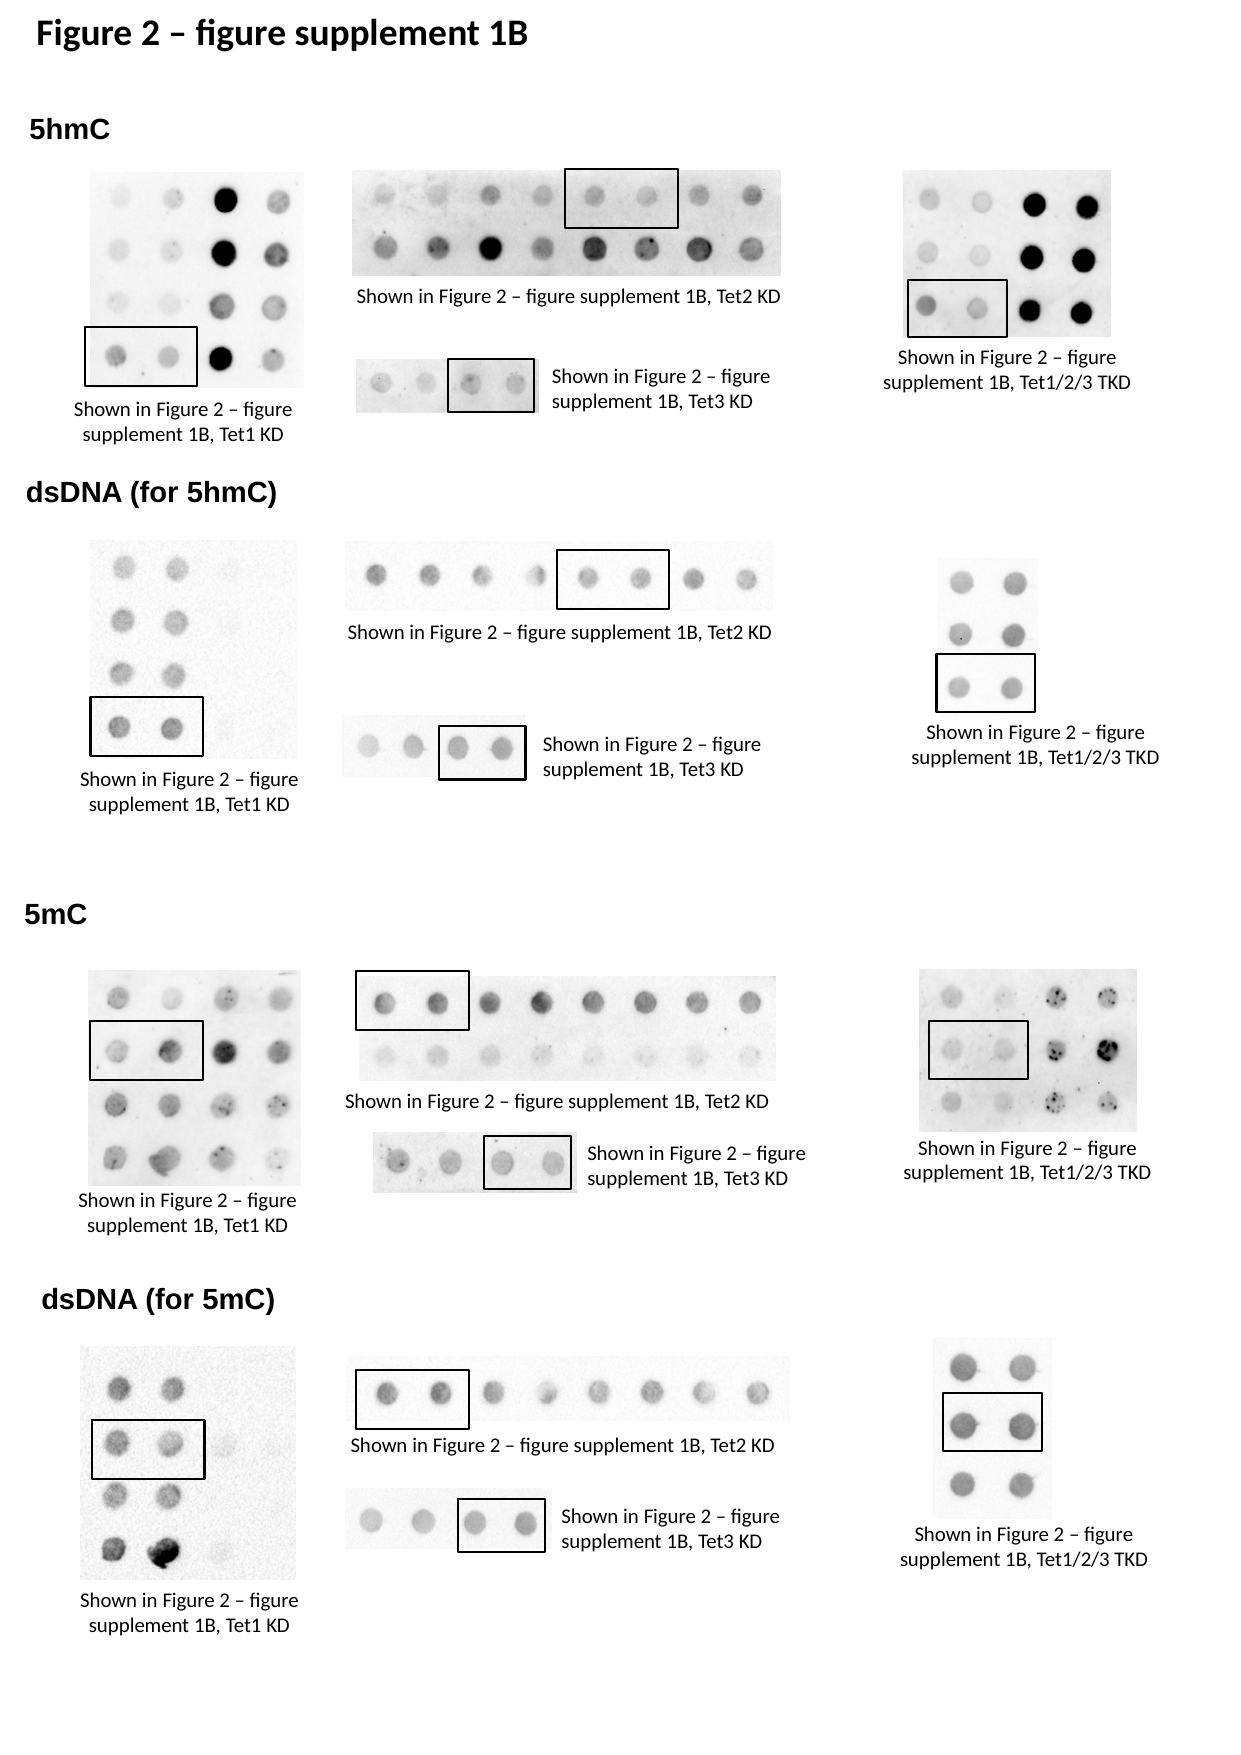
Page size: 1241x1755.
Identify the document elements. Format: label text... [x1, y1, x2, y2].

picture [351, 170, 781, 276]
picture [89, 171, 305, 388]
picture [341, 715, 525, 777]
text_box Figure 2 – figure supplement 1B [21, 0, 593, 61]
text_box Shown in Figure 2 – figure supplement 1B, Tet1/2/3 TKD [855, 1513, 1193, 1579]
picture [89, 540, 297, 759]
text_box Shown in Figure 2 – figure supplement 1B, Tet1/2/3 TKD [866, 711, 1205, 776]
text_box Shown in Figure 2 – figure supplement 1B, Tet2 KD [328, 1424, 798, 1464]
text_box Shown in Figure 2 – figure supplement 1B, Tet1 KD [20, 1579, 359, 1644]
text_box Shown in Figure 2 – figure supplement 1B, Tet3 KD [578, 1132, 846, 1197]
text_box Shown in Figure 2 – figure supplement 1B, Tet1/2/3 TKD [858, 1126, 1197, 1192]
text_box Shown in Figure 2 – figure supplement 1B, Tet2 KD [327, 275, 811, 316]
text_box Shown in Figure 2 – figure supplement 1B, Tet1 KD [18, 1179, 357, 1245]
picture [919, 969, 1137, 1132]
text_box Shown in Figure 2 – figure supplement 1B, Tet1/2/3 TKD [838, 336, 1176, 402]
text_box 5mC [9, 888, 396, 938]
picture [88, 970, 301, 1186]
picture [903, 170, 1112, 337]
picture [345, 541, 773, 611]
text_box Shown in Figure 2 – figure supplement 1B, Tet1 KD [20, 758, 358, 823]
text_box dsDNA (for 5hmC) [11, 466, 398, 517]
text_box Shown in Figure 2 – figure supplement 1B, Tet3 KD [537, 355, 810, 421]
text_box [354, 968, 471, 979]
picture [937, 558, 1038, 719]
picture [358, 976, 776, 1081]
text_box 5hmC [14, 103, 401, 153]
text_box Shown in Figure 2 – figure supplement 1B, Tet1 KD [14, 388, 352, 454]
picture [933, 1337, 1053, 1519]
text_box dsDNA (for 5mC) [26, 1273, 413, 1323]
picture [344, 1356, 790, 1421]
picture [373, 1131, 577, 1193]
text_box Shown in Figure 2 – figure supplement 1B, Tet2 KD [318, 611, 802, 652]
text_box Shown in Figure 2 – figure supplement 1B, Tet2 KD [322, 1080, 792, 1120]
picture [345, 1487, 552, 1550]
picture [79, 1346, 296, 1580]
text_box Shown in Figure 2 – figure supplement 1B, Tet3 KD [528, 722, 802, 788]
text_box Shown in Figure 2 – figure supplement 1B, Tet3 KD [546, 1495, 820, 1561]
picture [356, 359, 539, 413]
